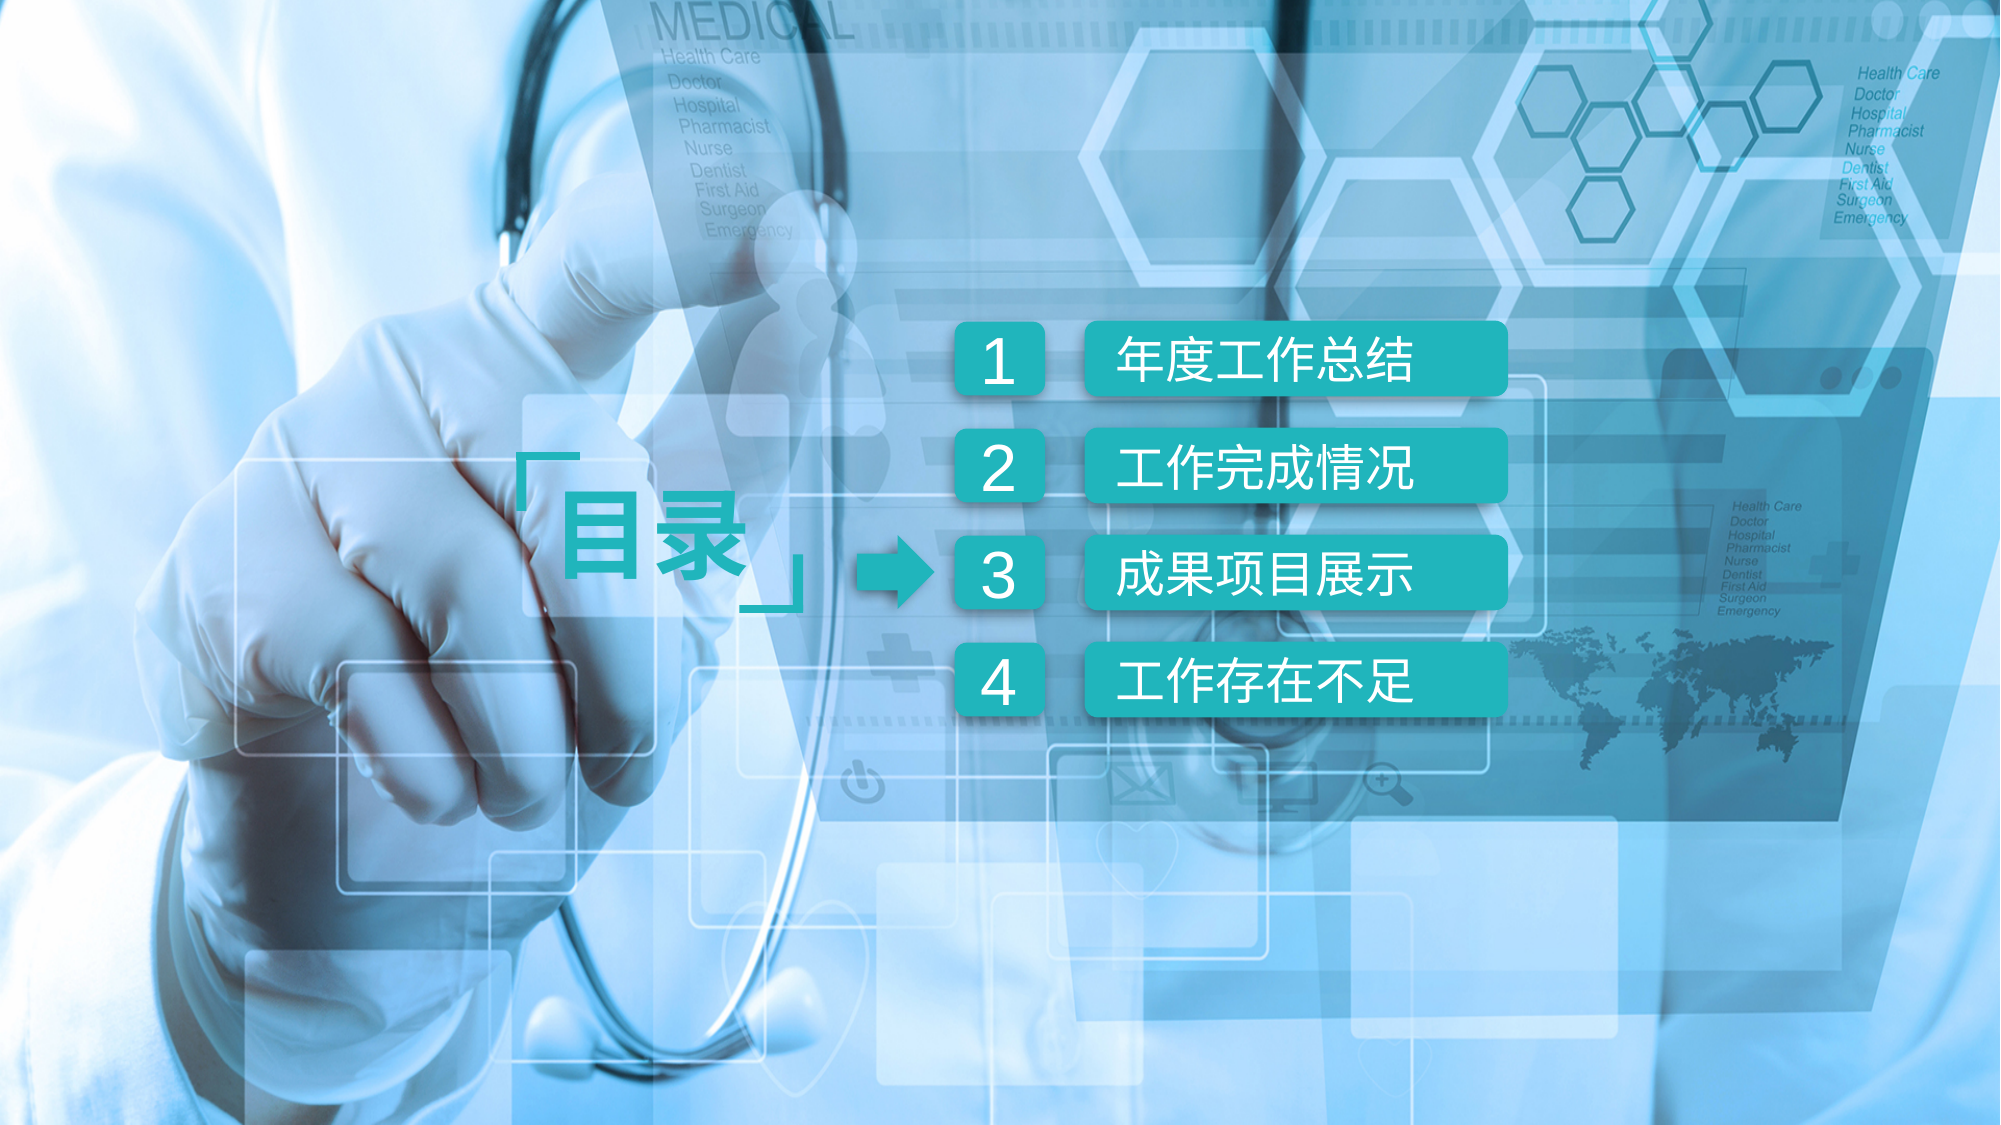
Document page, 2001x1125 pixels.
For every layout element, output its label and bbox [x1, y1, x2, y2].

text_box [954, 310, 1046, 407]
text_box [1085, 642, 1508, 719]
text_box [1085, 428, 1508, 505]
text_box [954, 417, 1046, 514]
text_box [954, 631, 1046, 728]
picture [0, 0, 2000, 1125]
text_box [1085, 535, 1508, 612]
text_box [1085, 321, 1508, 398]
text_box [516, 452, 580, 511]
text_box [954, 524, 1046, 621]
text_box [739, 554, 804, 613]
